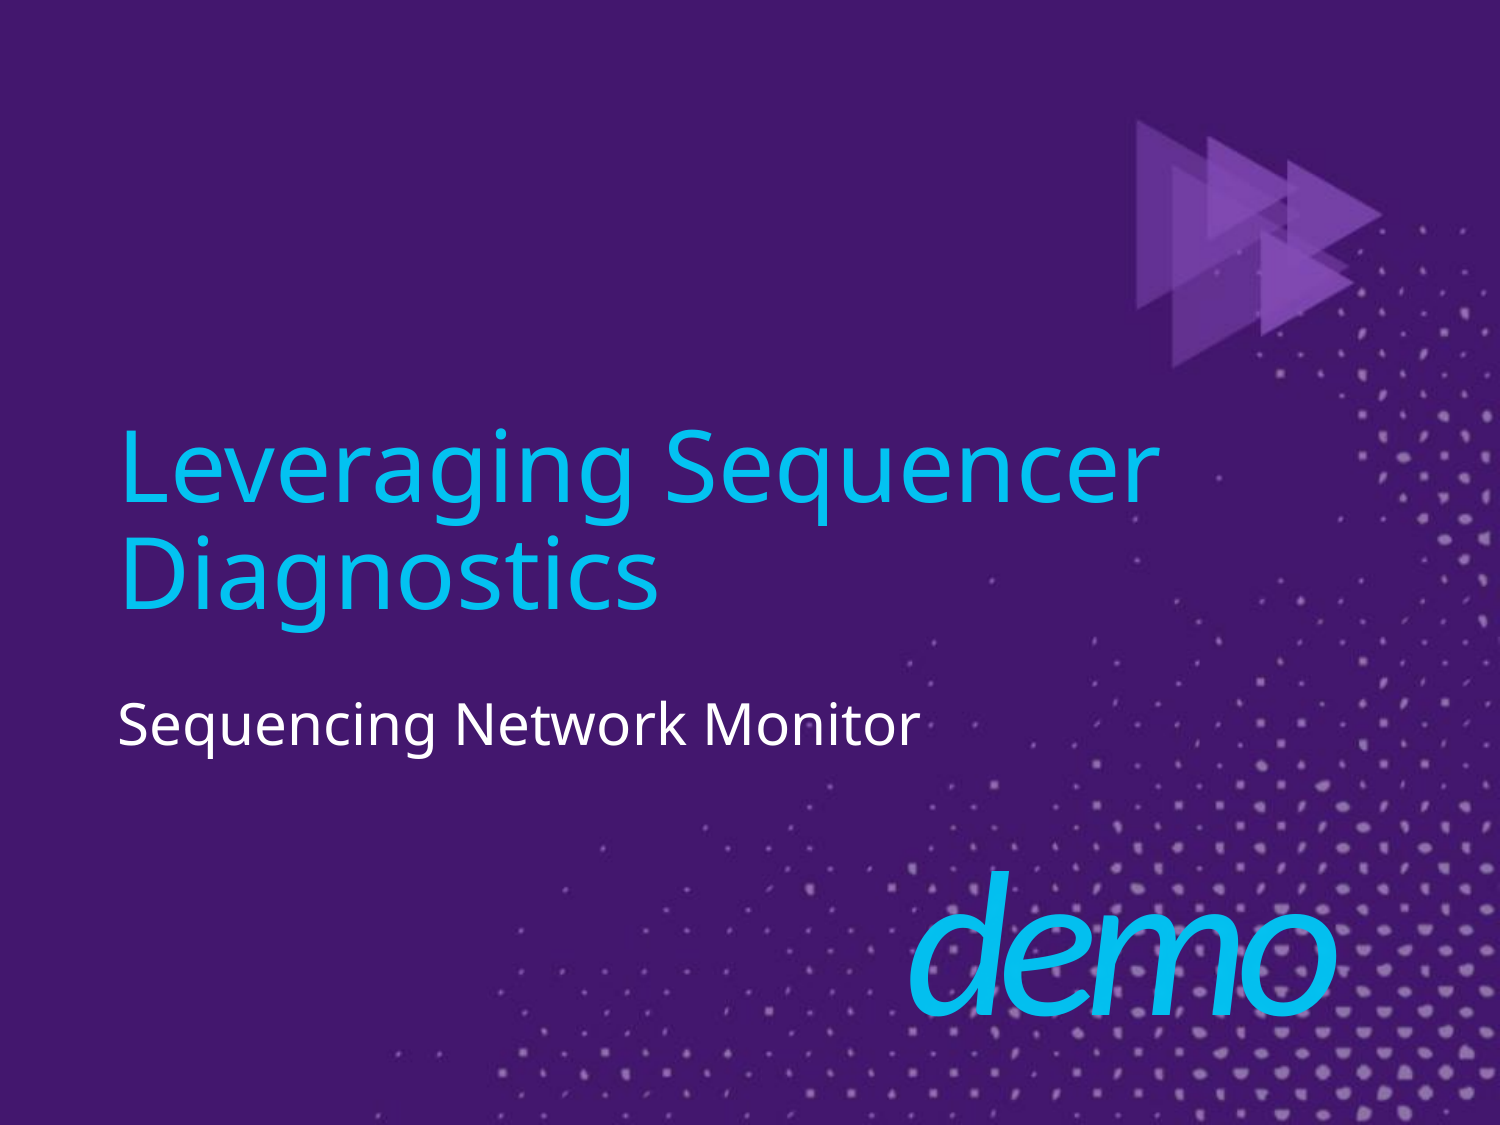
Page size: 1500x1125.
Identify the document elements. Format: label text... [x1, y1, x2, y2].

list demo [131, 800, 1392, 1027]
picture [0, 0, 1500, 1125]
subtitle Sequencing Network Monitor [102, 687, 1251, 764]
title Leveraging Sequencer Diagnostics [102, 398, 1376, 649]
